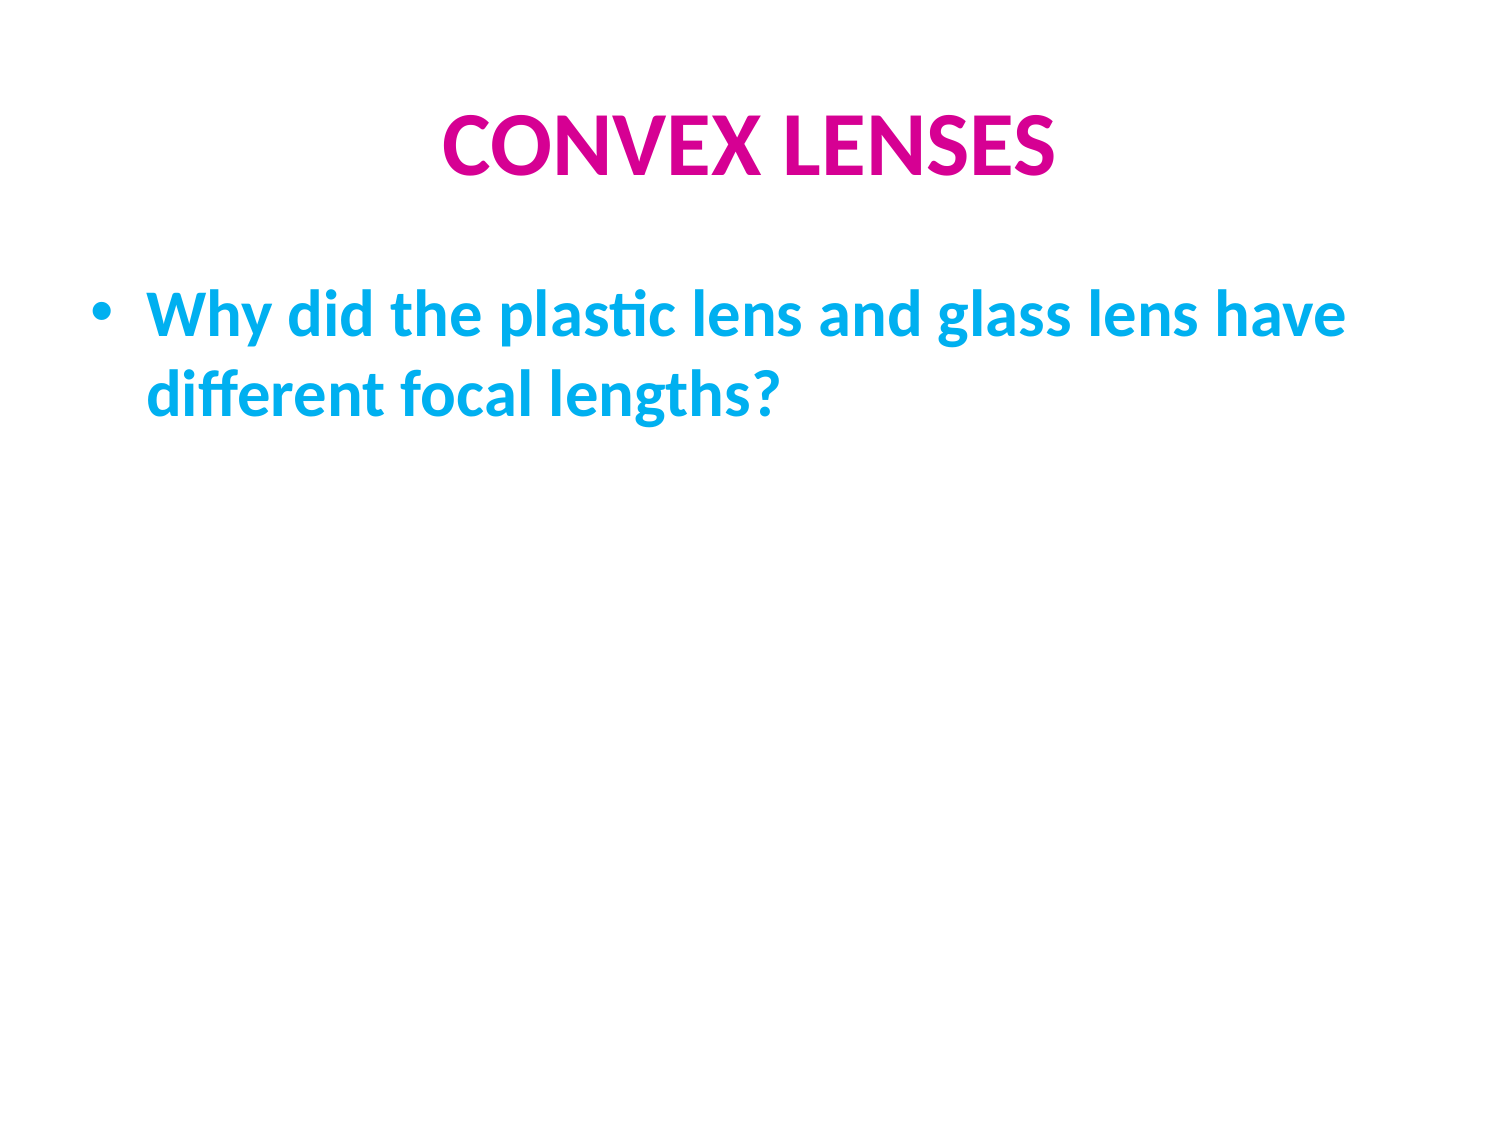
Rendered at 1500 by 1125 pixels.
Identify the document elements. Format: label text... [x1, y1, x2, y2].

list Why did the plastic lens and glass lens have different focal lengths? [75, 262, 1425, 1005]
title CONVEX LENSES [75, 45, 1425, 233]
